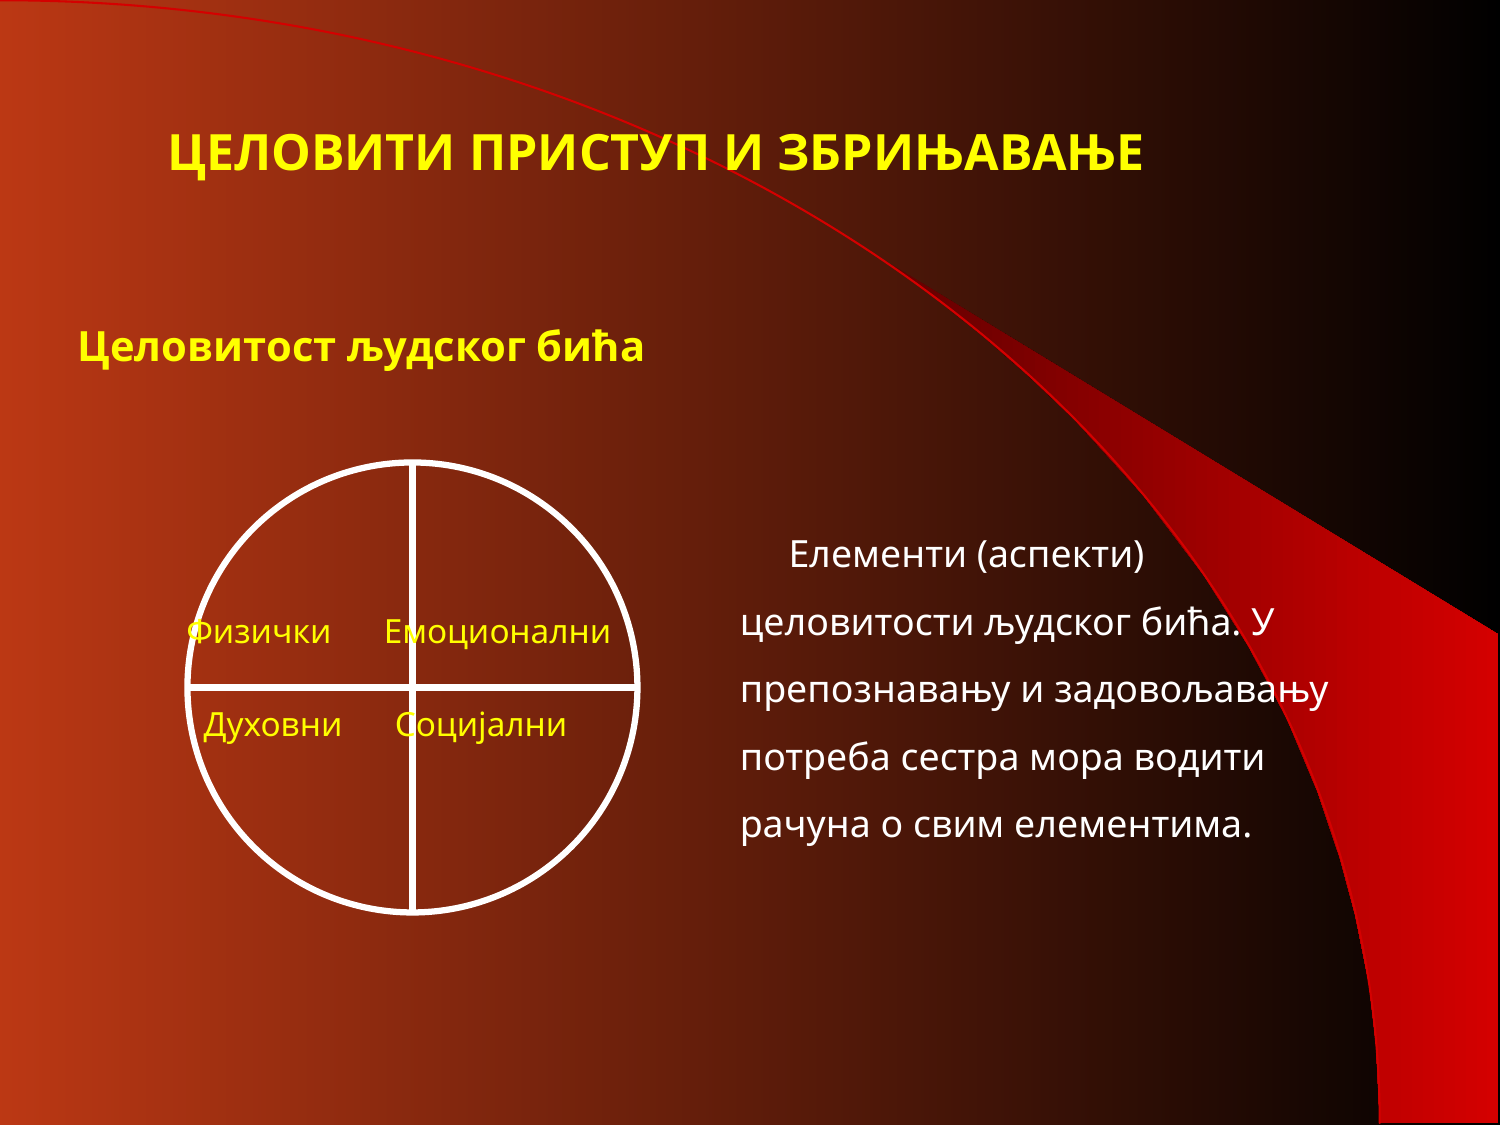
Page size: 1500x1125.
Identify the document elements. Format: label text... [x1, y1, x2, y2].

text_box Елементи (аспекти) целовитости људског бића. У препознавању и задовољавању потреба сестра мора водити рачуна о свим елементима. [725, 500, 1363, 853]
title ЦЕЛОВИТИ ПРИСТУП И ЗБРИЊАВАЊЕ [112, 99, 1201, 201]
list Целовитост људског бића Физички Емоционални Духовни Социјални [62, 312, 700, 988]
